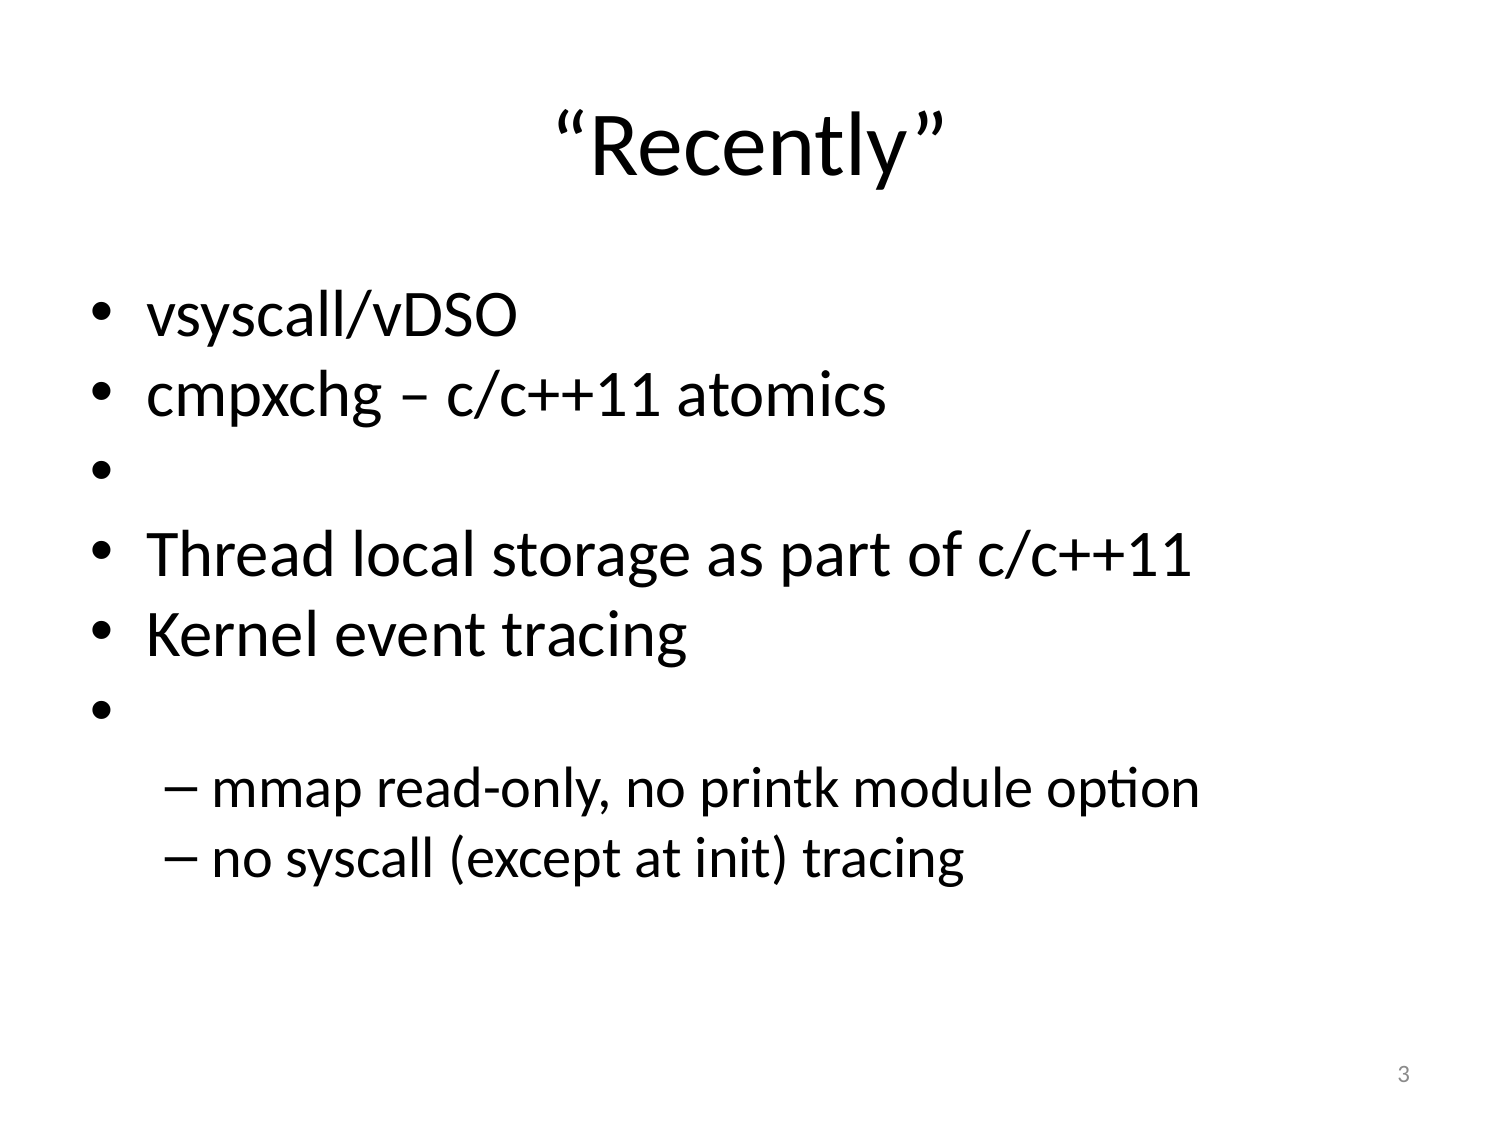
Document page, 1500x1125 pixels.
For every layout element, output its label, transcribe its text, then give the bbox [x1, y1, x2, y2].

text_box “Recently” [75, 45, 1425, 233]
text_box <number> [1074, 1042, 1425, 1103]
text_box vsyscall/vDSO cmpxchg – c/c++11 atomics Thread local storage as part of c/c++11 Kernel event tracing mmap read-only, no printk module option no syscall (except at init) tracing [75, 262, 1425, 1005]
